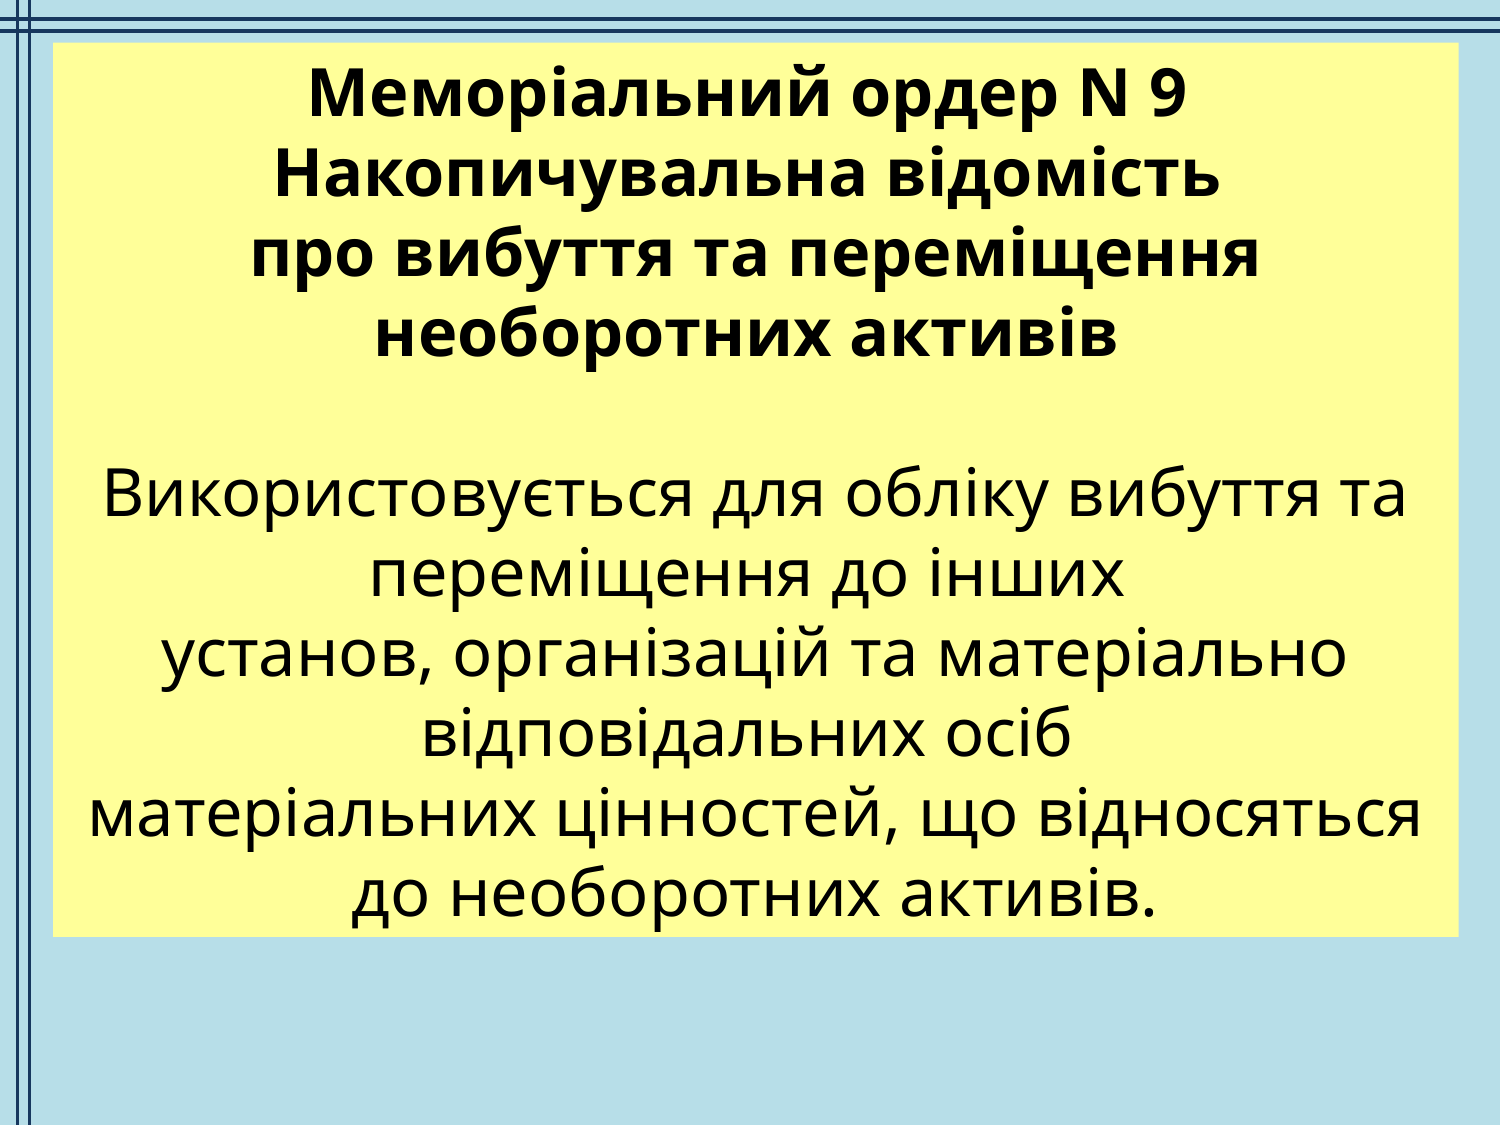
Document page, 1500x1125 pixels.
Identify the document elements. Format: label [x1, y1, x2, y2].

text_box [0, 0, 1500, 1125]
